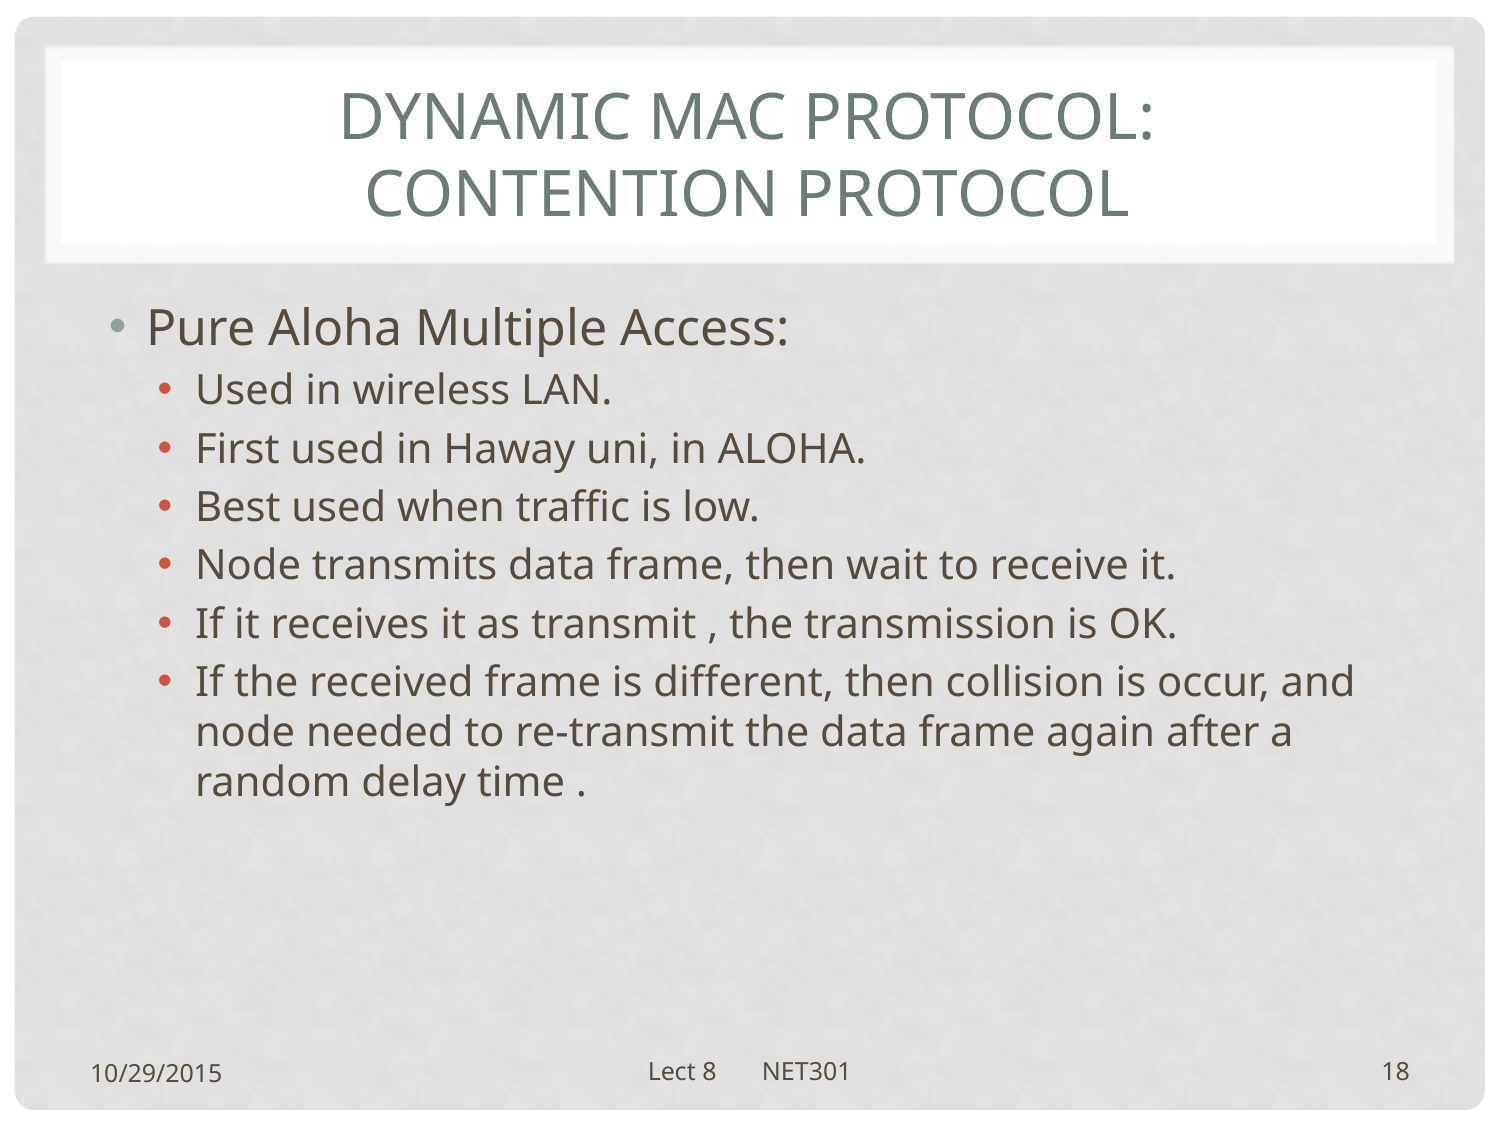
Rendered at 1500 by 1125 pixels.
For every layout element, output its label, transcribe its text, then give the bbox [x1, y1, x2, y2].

footer Lect 8 NET301 [512, 1042, 988, 1103]
list Pure Aloha Multiple Access: Used in wireless LAN. First used in Haway uni, in ALOHA. Best used when traffic is low. Node transmits data frame, then wait to receive it. If it receives it as transmit , the transmission is OK. If the received frame is different, then collision is occur, and node needed to re-transmit the data frame again after a random delay time . [75, 287, 1425, 1005]
title Dynamic mac protocol: contention protocol [69, 66, 1425, 238]
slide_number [75, 1042, 425, 1103]
slide_number 18 [1074, 1042, 1425, 1103]
